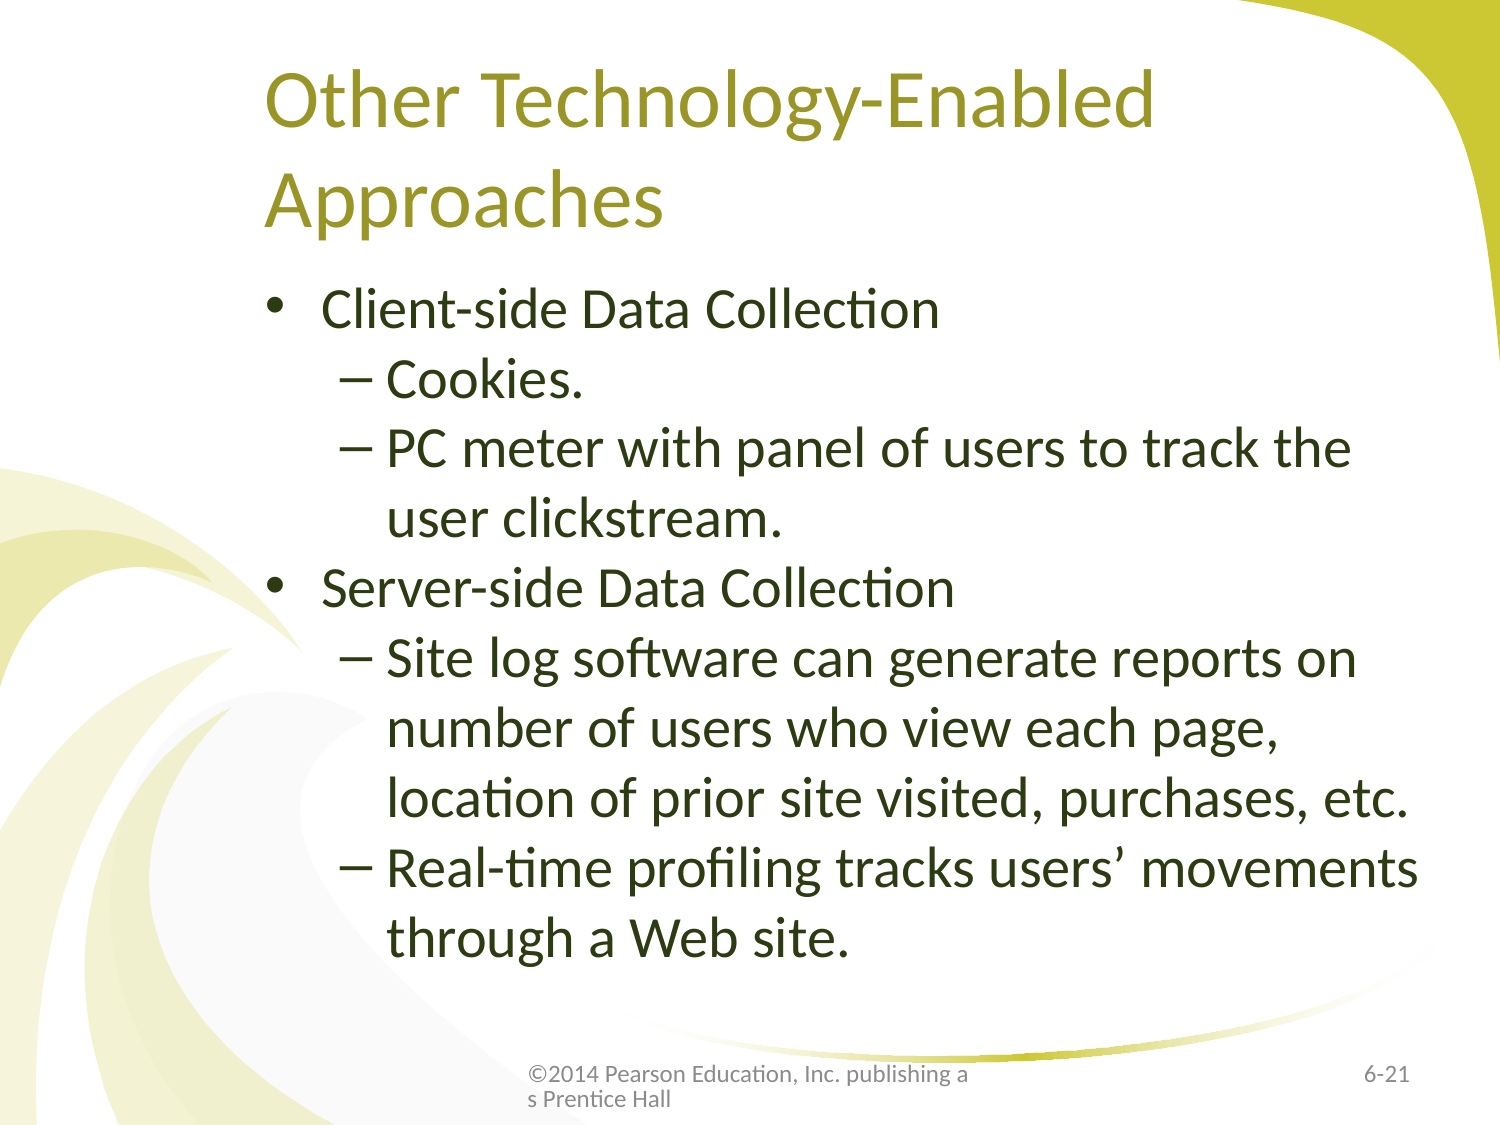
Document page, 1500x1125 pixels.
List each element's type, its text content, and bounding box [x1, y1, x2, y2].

footer ©2014 Pearson Education, Inc. publishing as Prentice Hall [512, 1042, 988, 1103]
title Other Technology-Enabled Approaches [249, 37, 1438, 250]
slide_number 6-21 [1074, 1042, 1425, 1103]
list Client-side Data Collection Cookies. PC meter with panel of users to track the user clickstream. Server-side Data Collection Site log software can generate reports on number of users who view each page, location of prior site visited, purchases, etc. Real-time profiling tracks users’ movements through a Web site. [249, 262, 1438, 1000]
